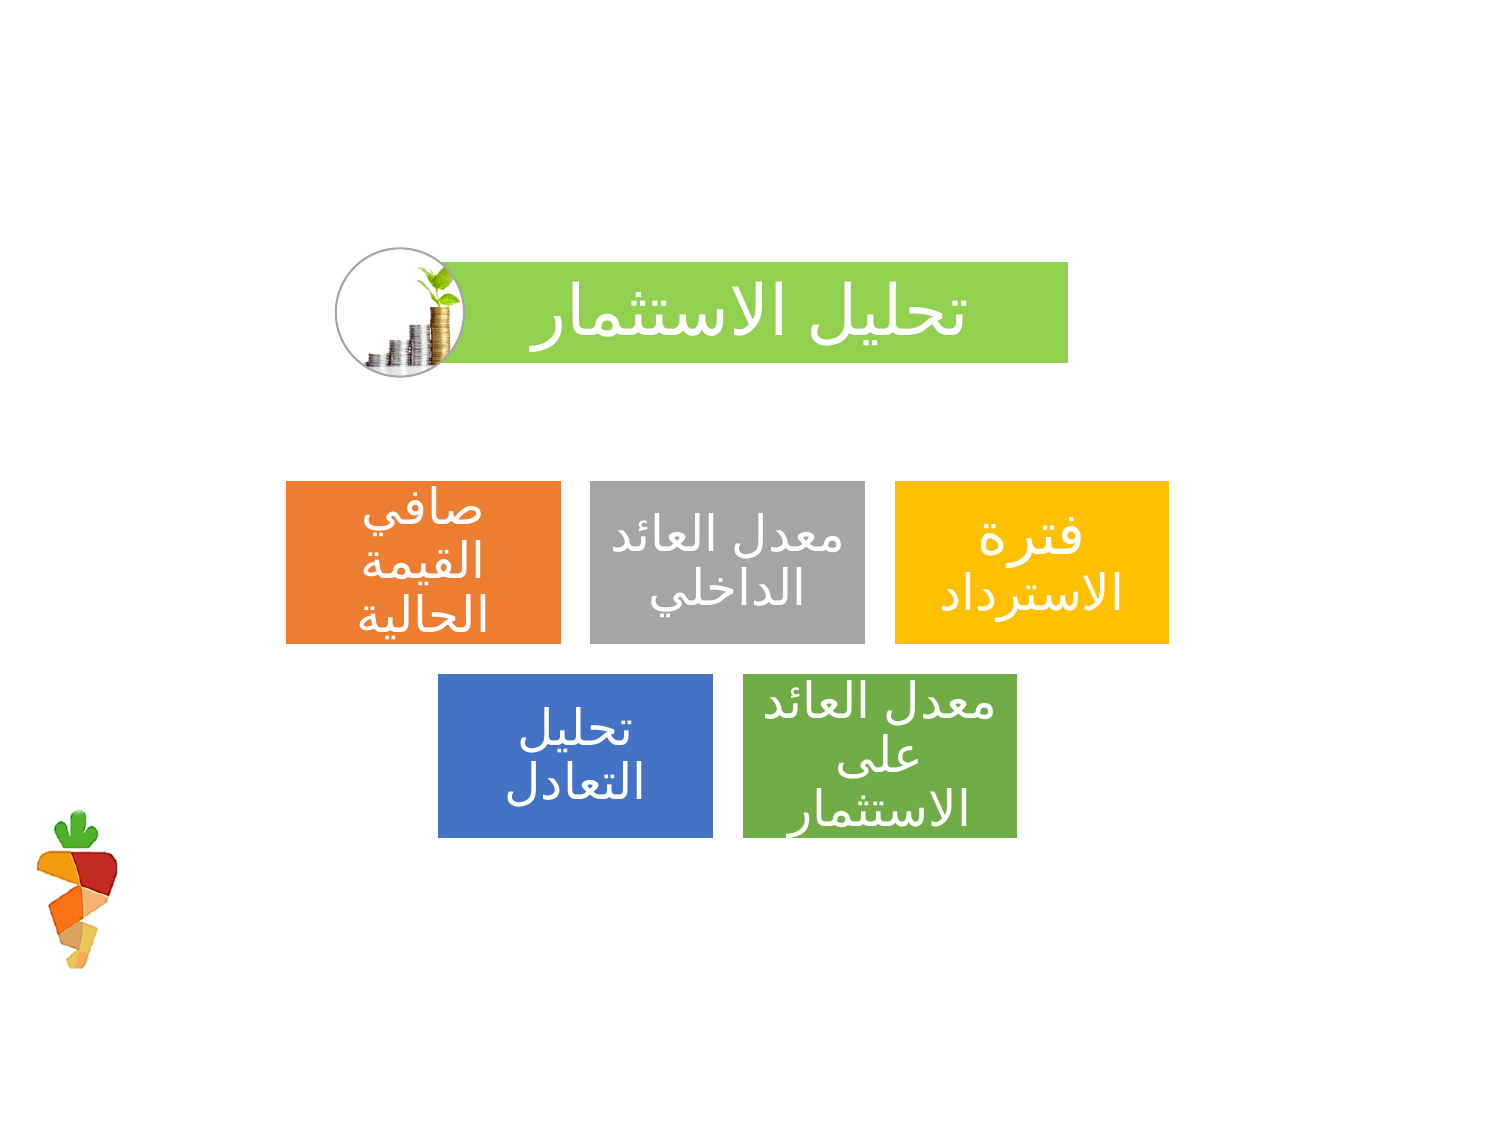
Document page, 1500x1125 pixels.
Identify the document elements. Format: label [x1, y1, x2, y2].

picture [31, 807, 122, 969]
text_box [364, 261, 1070, 364]
text_box [334, 247, 440, 378]
text_box [285, 393, 1171, 926]
